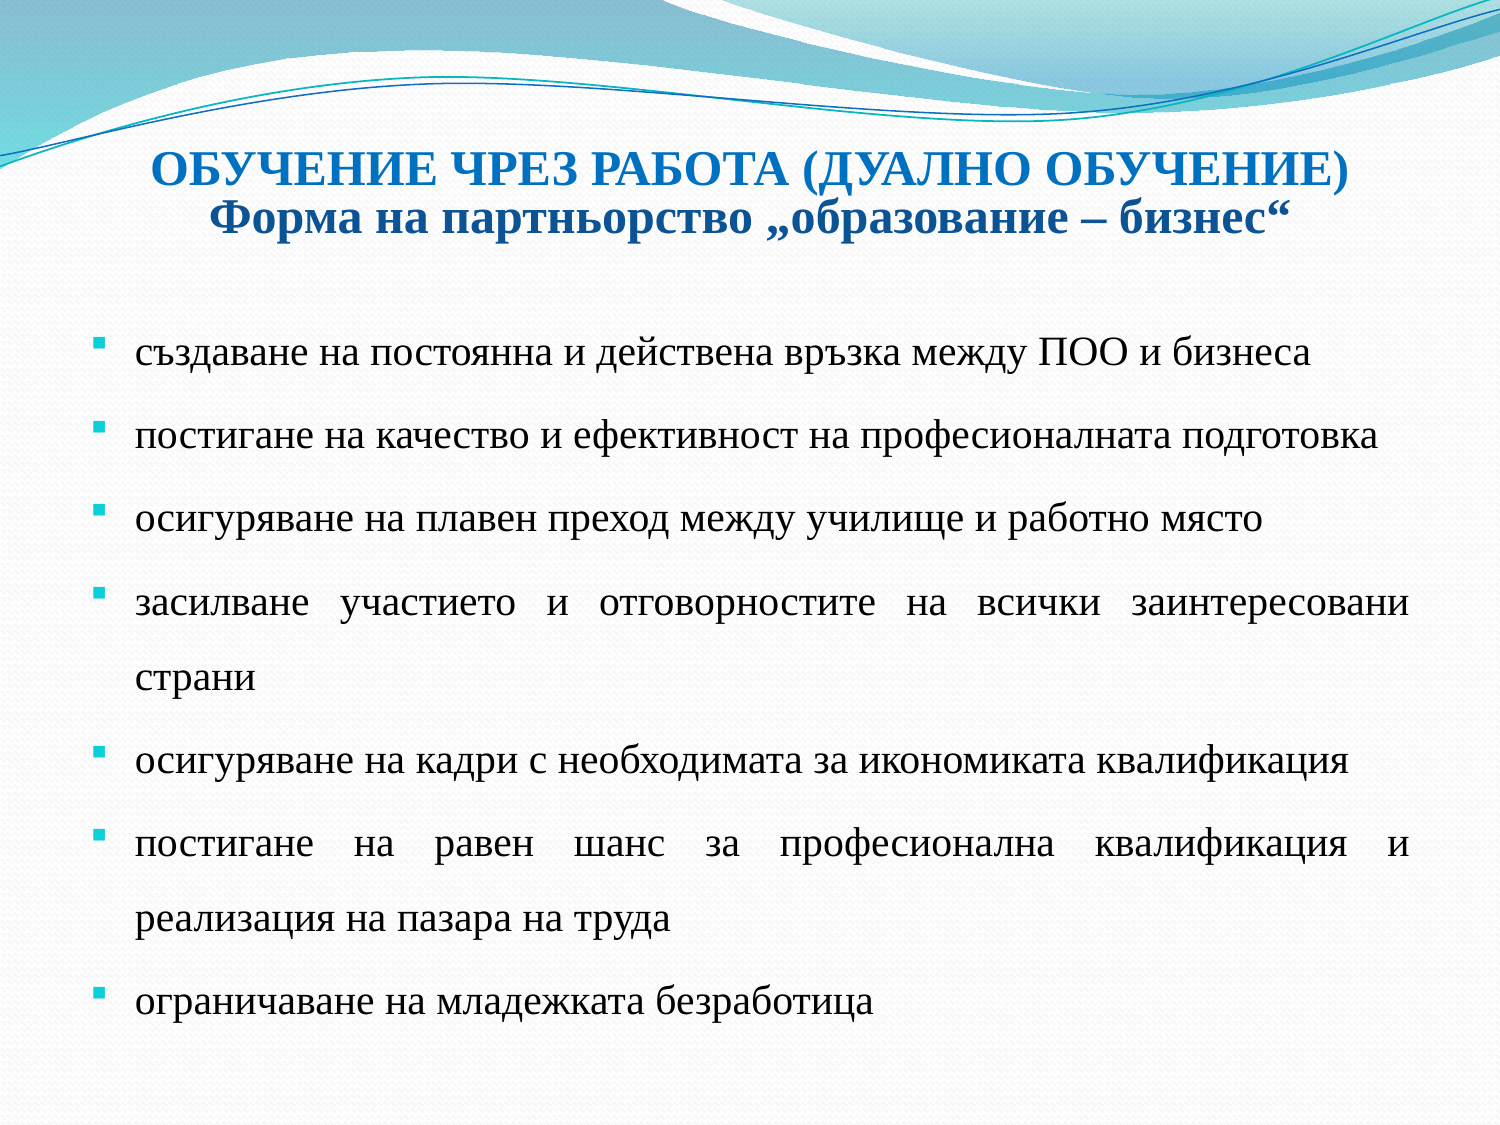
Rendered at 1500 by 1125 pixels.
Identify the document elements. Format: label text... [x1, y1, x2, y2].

title ОБУЧЕНИЕ ЧРЕЗ РАБОТА (ДУАЛНО ОБУЧЕНИЕ) Форма на партньорство „образование – бизнес“ [74, 115, 1426, 290]
list създаване на постоянна и действена връзка между ПОО и бизнеса постигане на качество и ефективност на професионалната подготовка осигуряване на плавен преход между училище и работно място засилване участието и отговорностите на всички заинтересовани страни осигуряване на кадри с необходимата за икономиката квалификация постигане на равен шанс за професионална квалификация и реализация на пазара на труда ограничаване на младежката безработица [74, 290, 1426, 1038]
